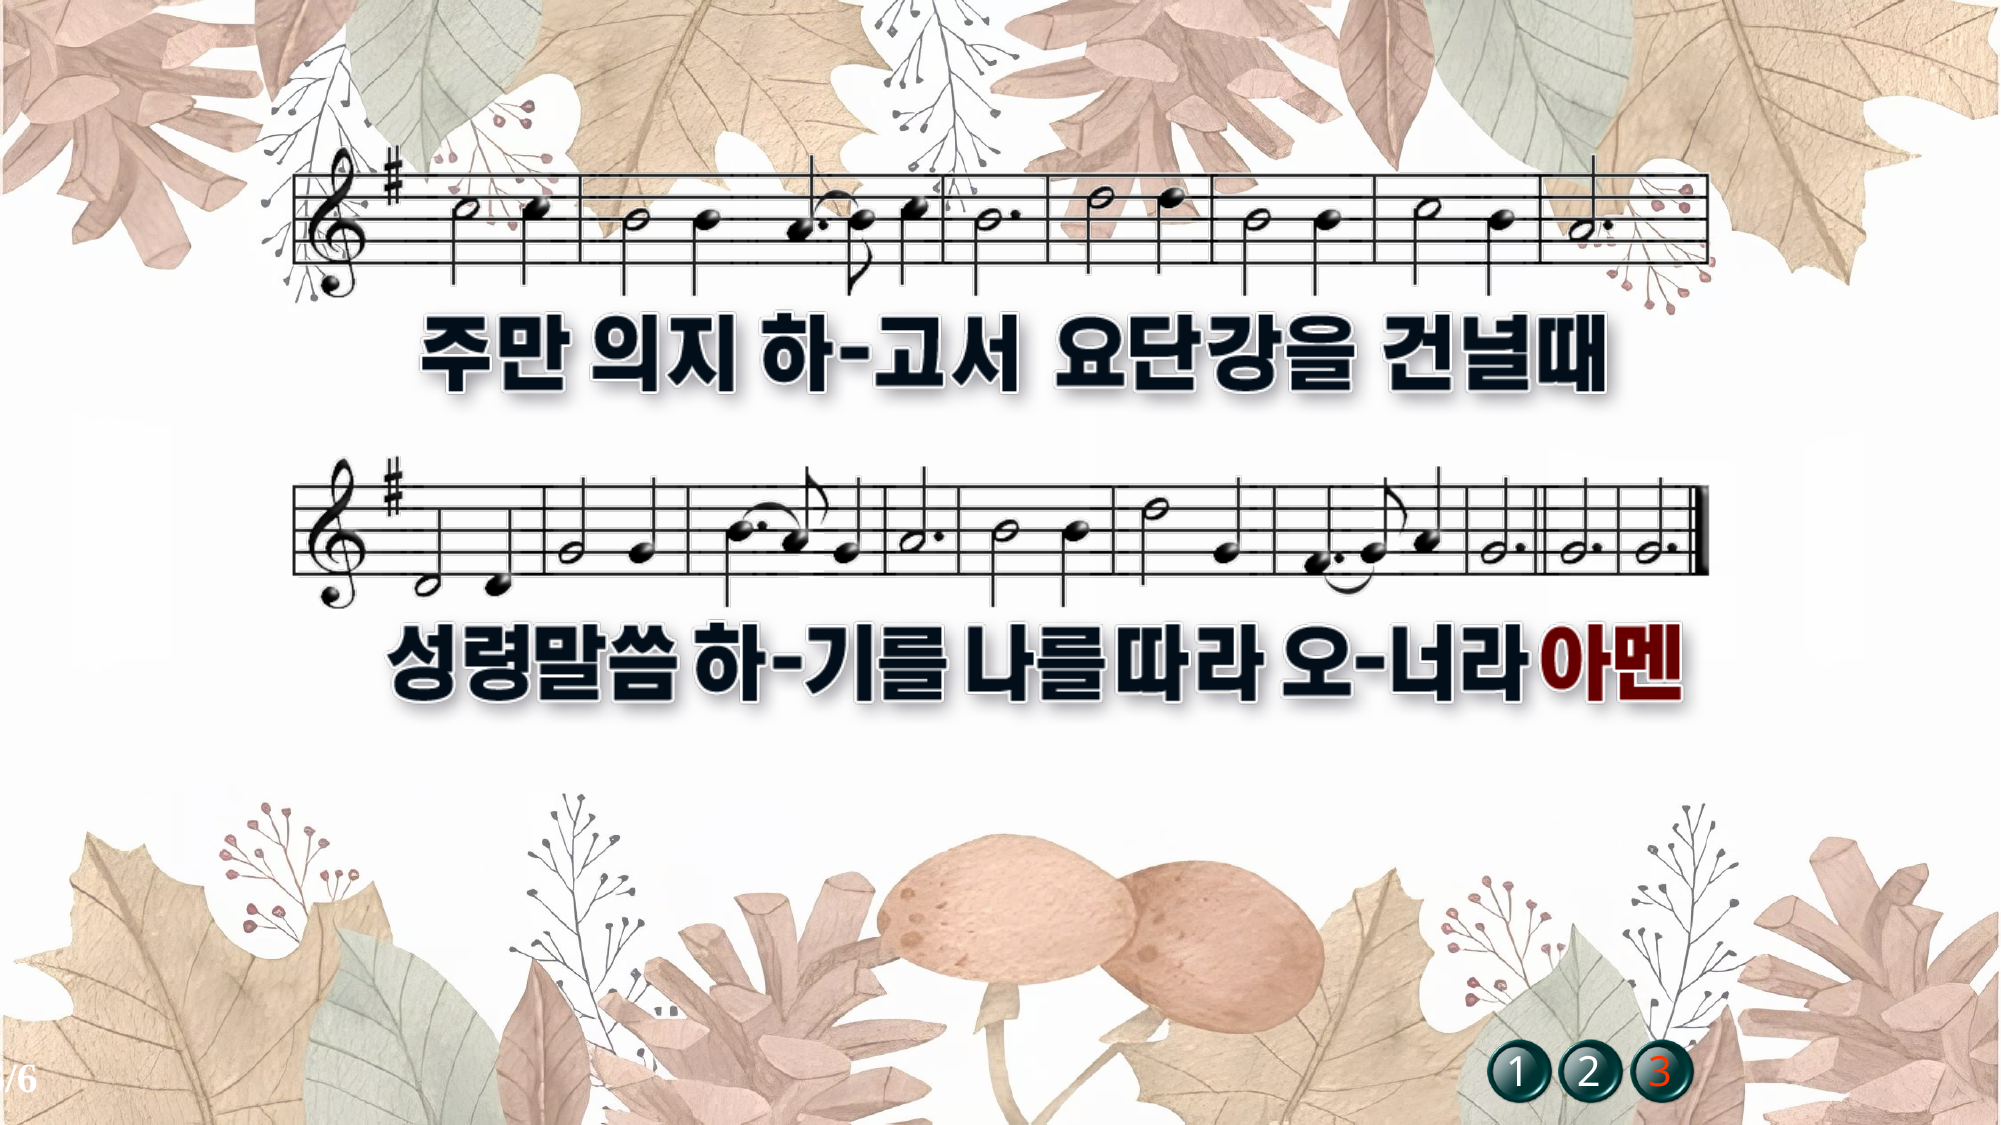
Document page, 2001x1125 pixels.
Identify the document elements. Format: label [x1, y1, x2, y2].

text_box [1484, 1035, 1555, 1106]
picture [0, 0, 2001, 1125]
text_box [1627, 1035, 1697, 1106]
text_box [1555, 1035, 1626, 1106]
